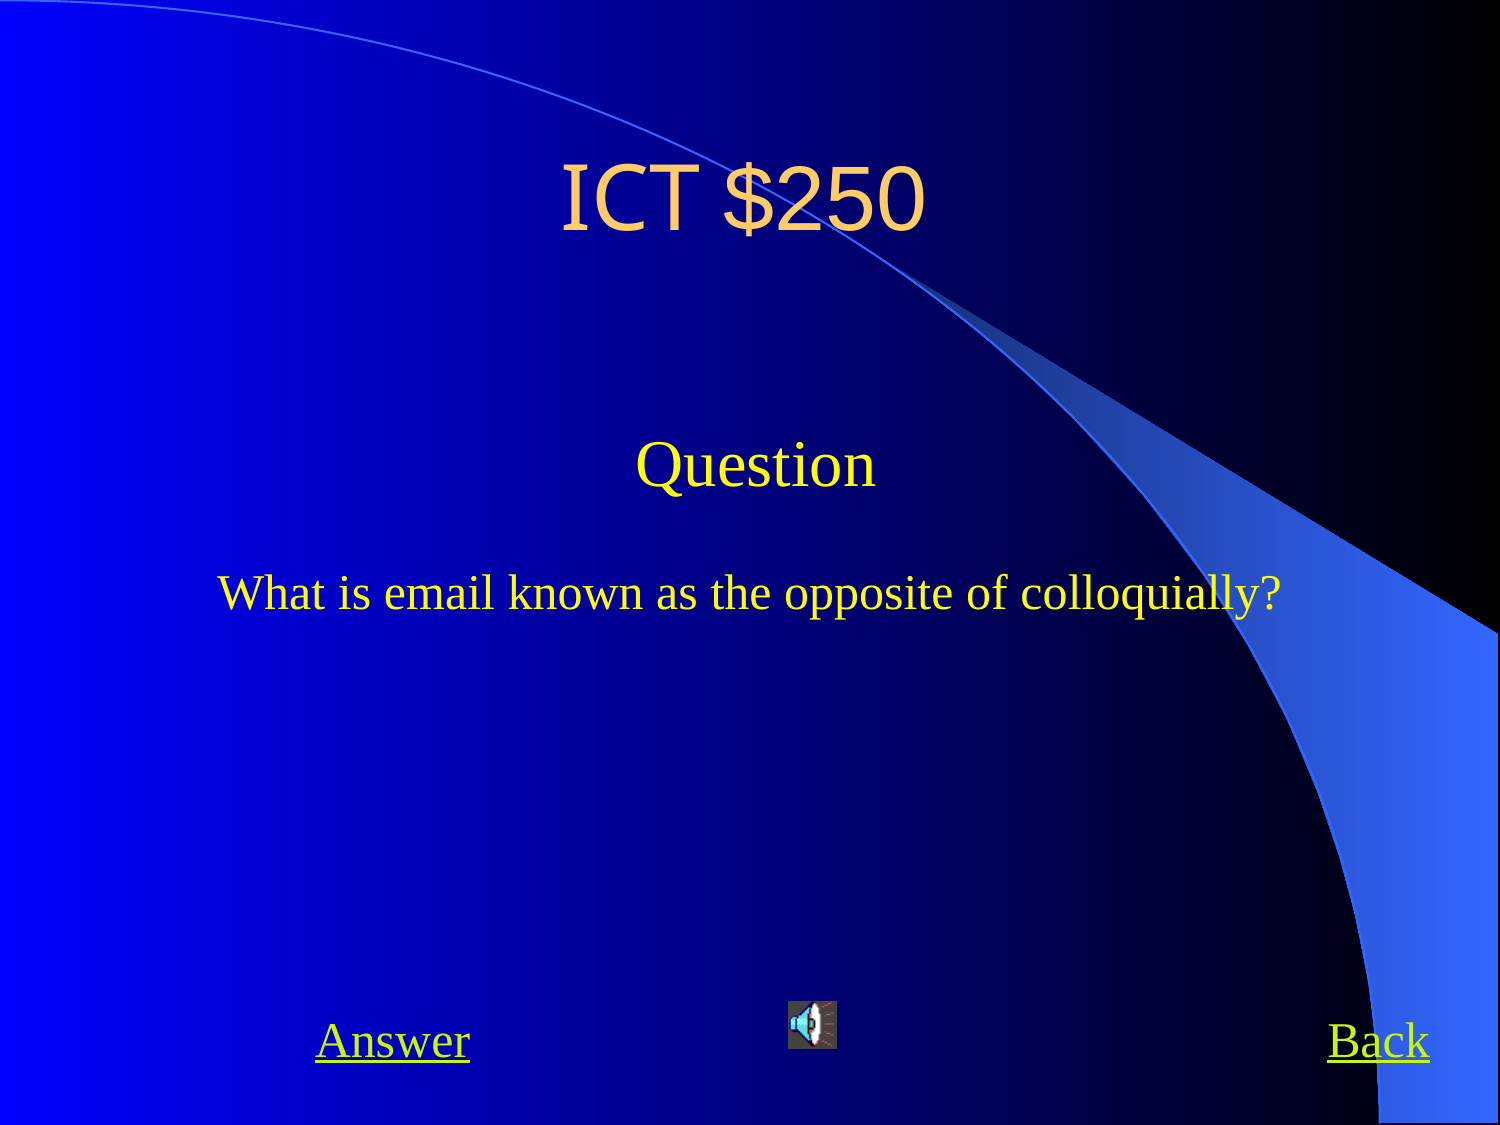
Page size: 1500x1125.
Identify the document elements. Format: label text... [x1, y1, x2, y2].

text_box Answer [300, 999, 625, 1075]
picture [787, 999, 838, 1051]
title ICT $250 [49, 99, 1438, 288]
text_box Question What is email known as the opposite of colloquially? [99, 412, 1413, 628]
text_box Back [1312, 999, 1446, 1075]
